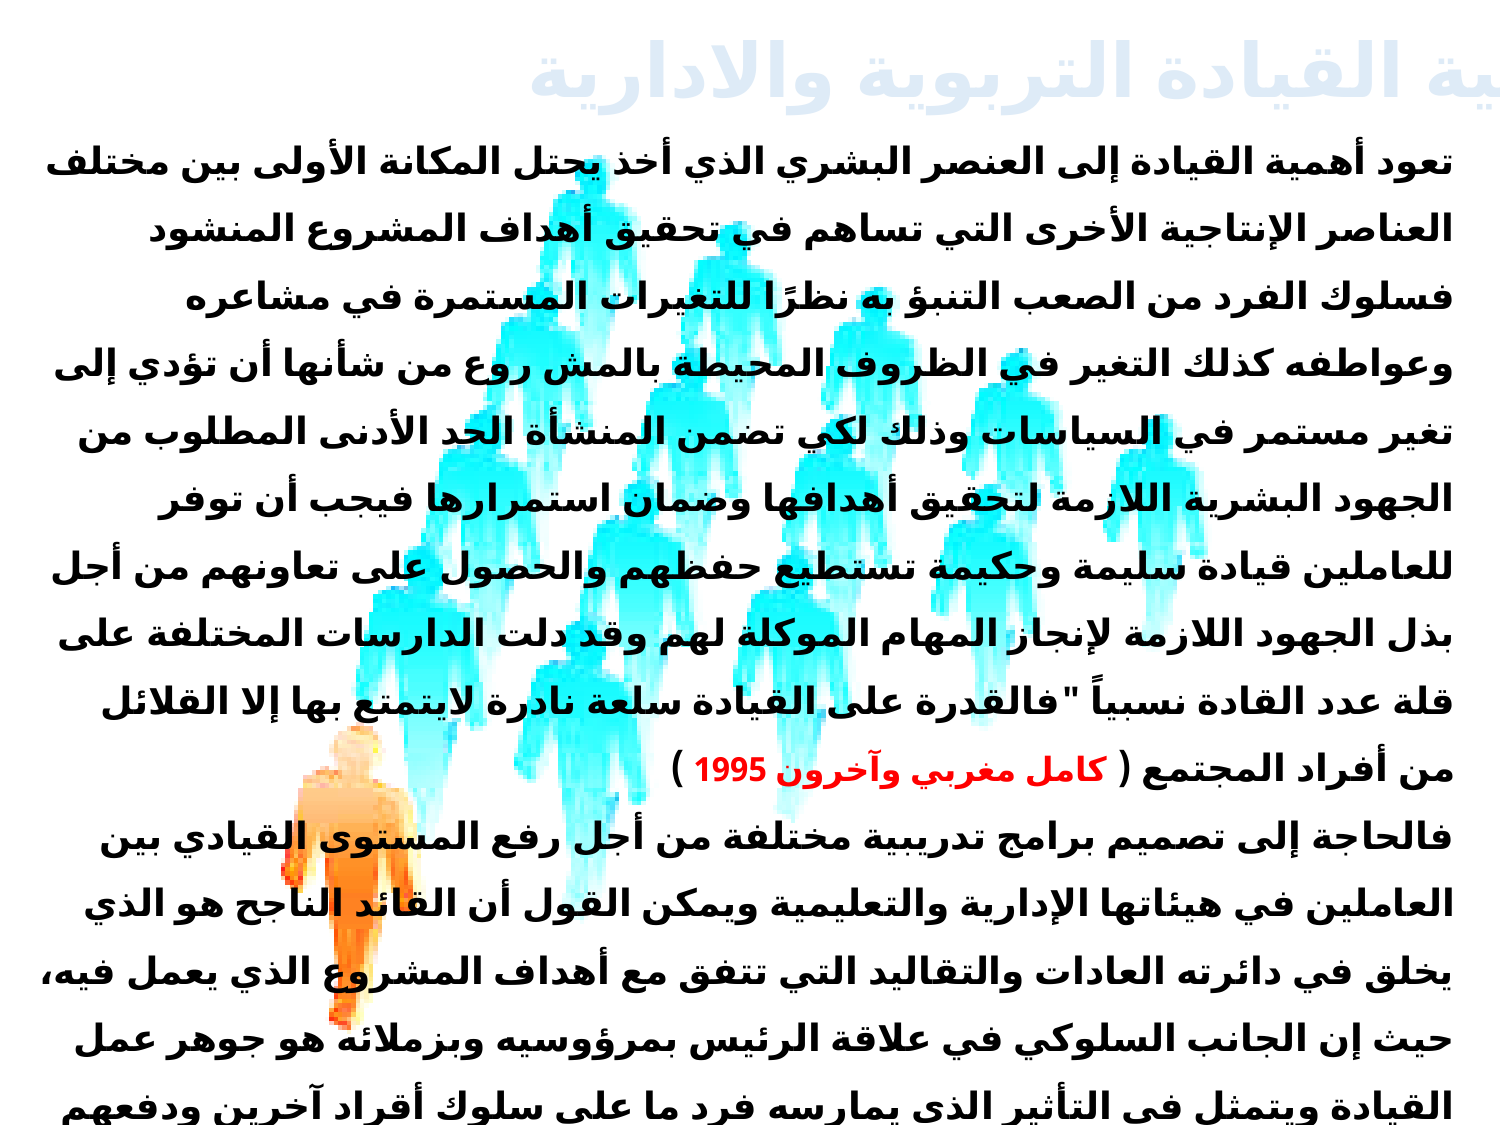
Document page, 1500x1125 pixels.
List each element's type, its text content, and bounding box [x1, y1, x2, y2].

text_box تعود أهمية القيادة إلى العنصر البشري الذي أخذ يحتل المكانة الأولى بين مختلف العناصر الإنتاجية الأخرى التي تساهم في تحقيق أهداف المشروع المنشود فسلوك الفرد من الصعب التنبؤ به نظرًا للتغيرات المستمرة في مشاعره وعواطفه كذلك التغير في الظروف المحيطة بالمش روع من شأنها أن تؤدي إلى تغير مستمر في السياسات وذلك لكي تضمن المنشأة الحد الأدنى المطلوب من الجهود البشرية اللازمة لتحقيق أهدافها وضمان استمرارها فيجب أن توفر للعاملين قيادة سليمة وحكيمة تستطيع حفظهم والحصول على تعاونهم من أجل بذل الجهود اللازمة لإنجاز المهام الموكلة لهم وقد دلت الدارسات المختلفة على قلة عدد القادة نسبياً "فالقدرة على القيادة سلعة نادرة لايتمتع بها إلا القلائل من أفراد المجتمع ( كامل مغربي وآخرون 1995 ) فالحاجة إلى تصميم برامج تدريبية مختلفة من أجل رفع المستوى القيادي بين العاملين في هيئاتها الإدارية والتعليمية ويمكن القول أن القائد الناجح هو الذي يخلق في دائرته العادات والتقاليد التي تتفق مع أهداف المشروع الذي يعمل فيه، حيث إن الجانب السلوكي في علاقة الرئيس بمرؤوسيه وبزملائه هو جوهر عمل القيادة ويتمثل في التأثير الذي يمارسه فرد ما على سلوك أقراد آخرين ودفعهم للعمل باتجاه معين وفاعلية هذا الدور القيادي يتطلب فهماً عميقاً للسلوك الإنساني ويتضمن إدرا كاً للحقيقة القائلة بأنه لا يمكن معاملة الأفراد كالآلات وحتى يستطيع الشخص القيام بعملية التأثير يجب أن يتمتع بقوة أو سلطة معينة تميزه عن غيره من الأفراد ( د. شفيق رضوان 1994) [21, 106, 1471, 1125]
picture [232, 120, 1270, 1061]
text_box أهمية القيادة التربوية والادارية [512, 14, 1500, 120]
